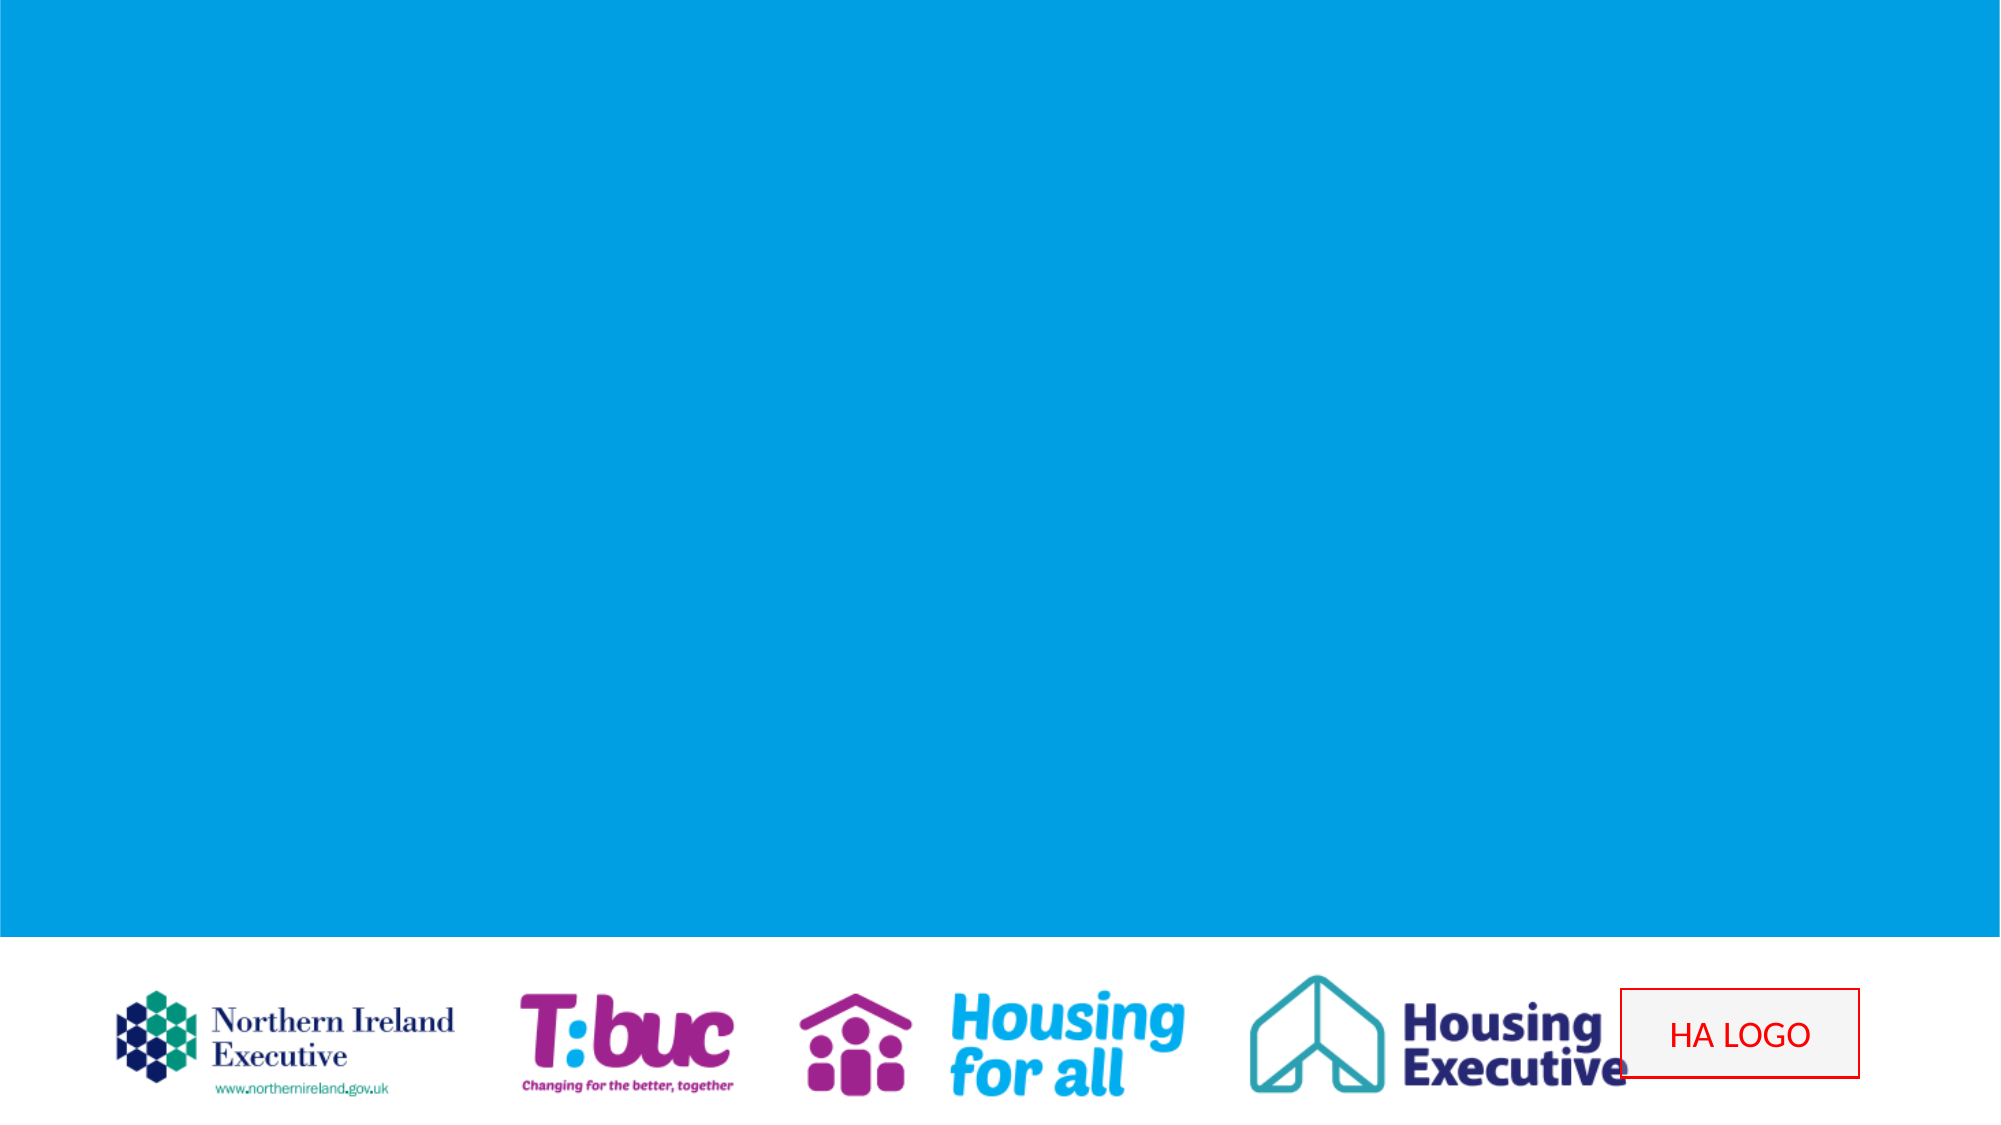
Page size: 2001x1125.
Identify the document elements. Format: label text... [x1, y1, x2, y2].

text_box HA LOGO [1621, 1002, 1860, 1063]
text_box [1620, 988, 1860, 1079]
